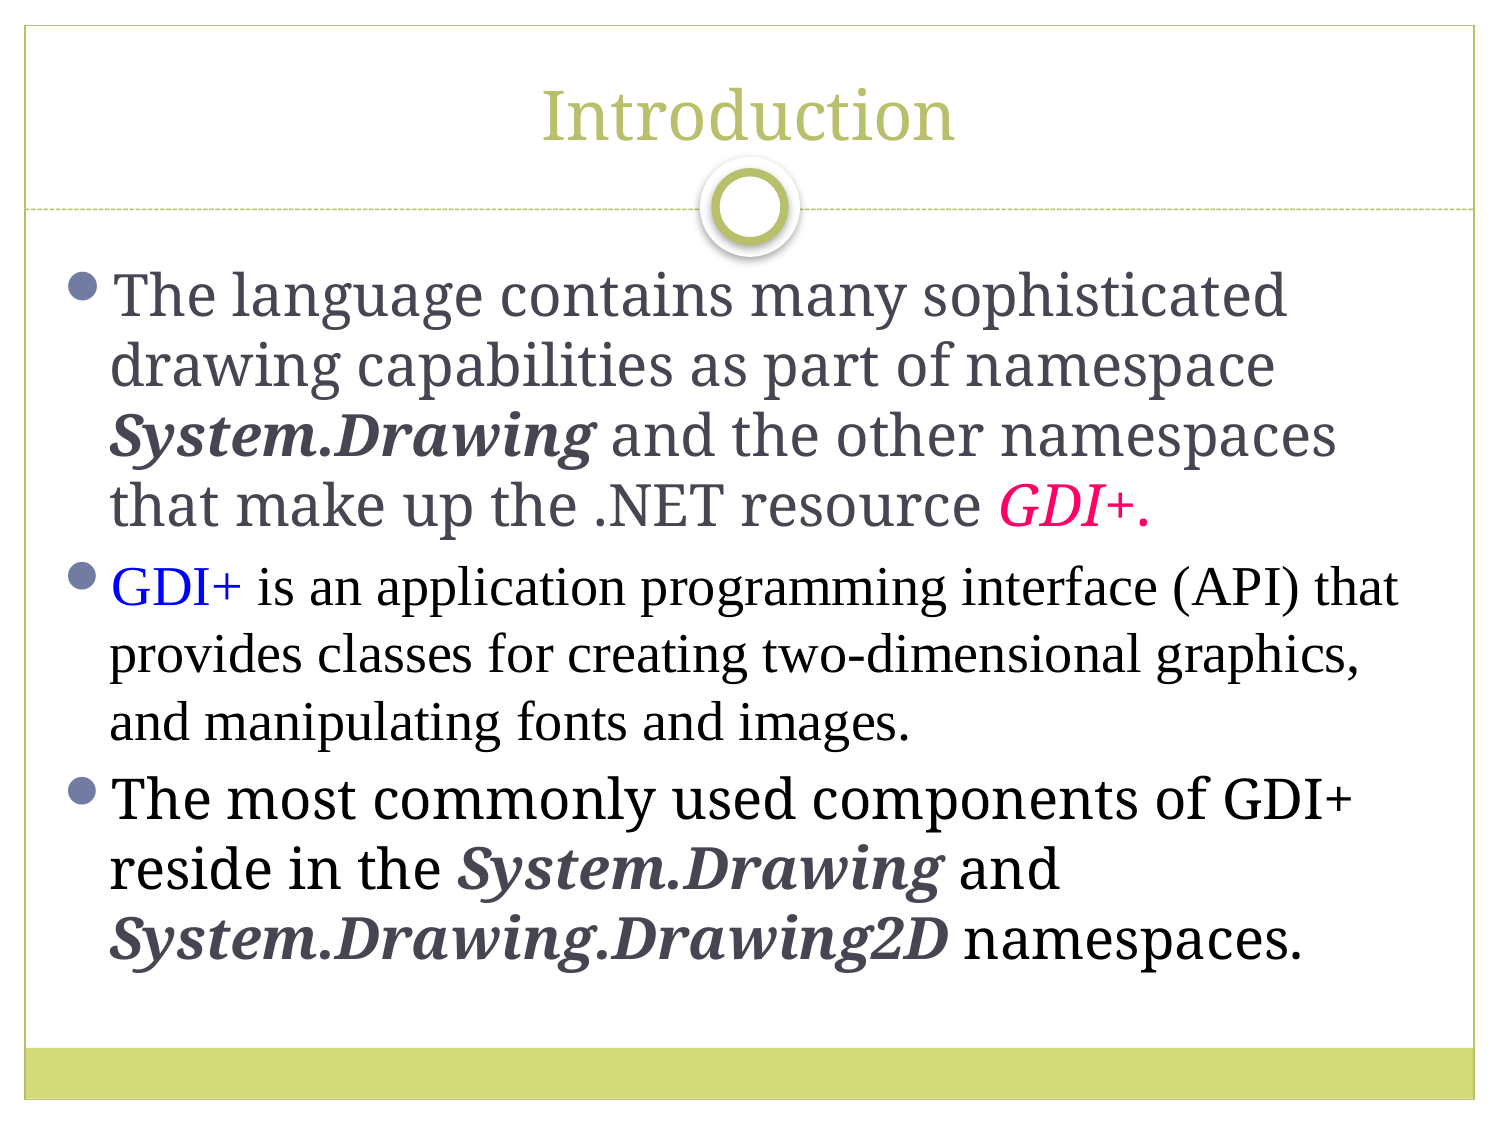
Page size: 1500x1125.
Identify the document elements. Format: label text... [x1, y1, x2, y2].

title Introduction [49, 37, 1450, 162]
list The language contains many sophisticated drawing capabilities as part of namespace System.Drawing and the other namespaces that make up the .NET resource GDI+. GDI+ is an application programming interface (API) that provides classes for creating two-dimensional graphics, and manipulating fonts and images. The most commonly used components of GDI+ reside in the System.Drawing and System.Drawing.Drawing2D namespaces. [49, 250, 1445, 1001]
